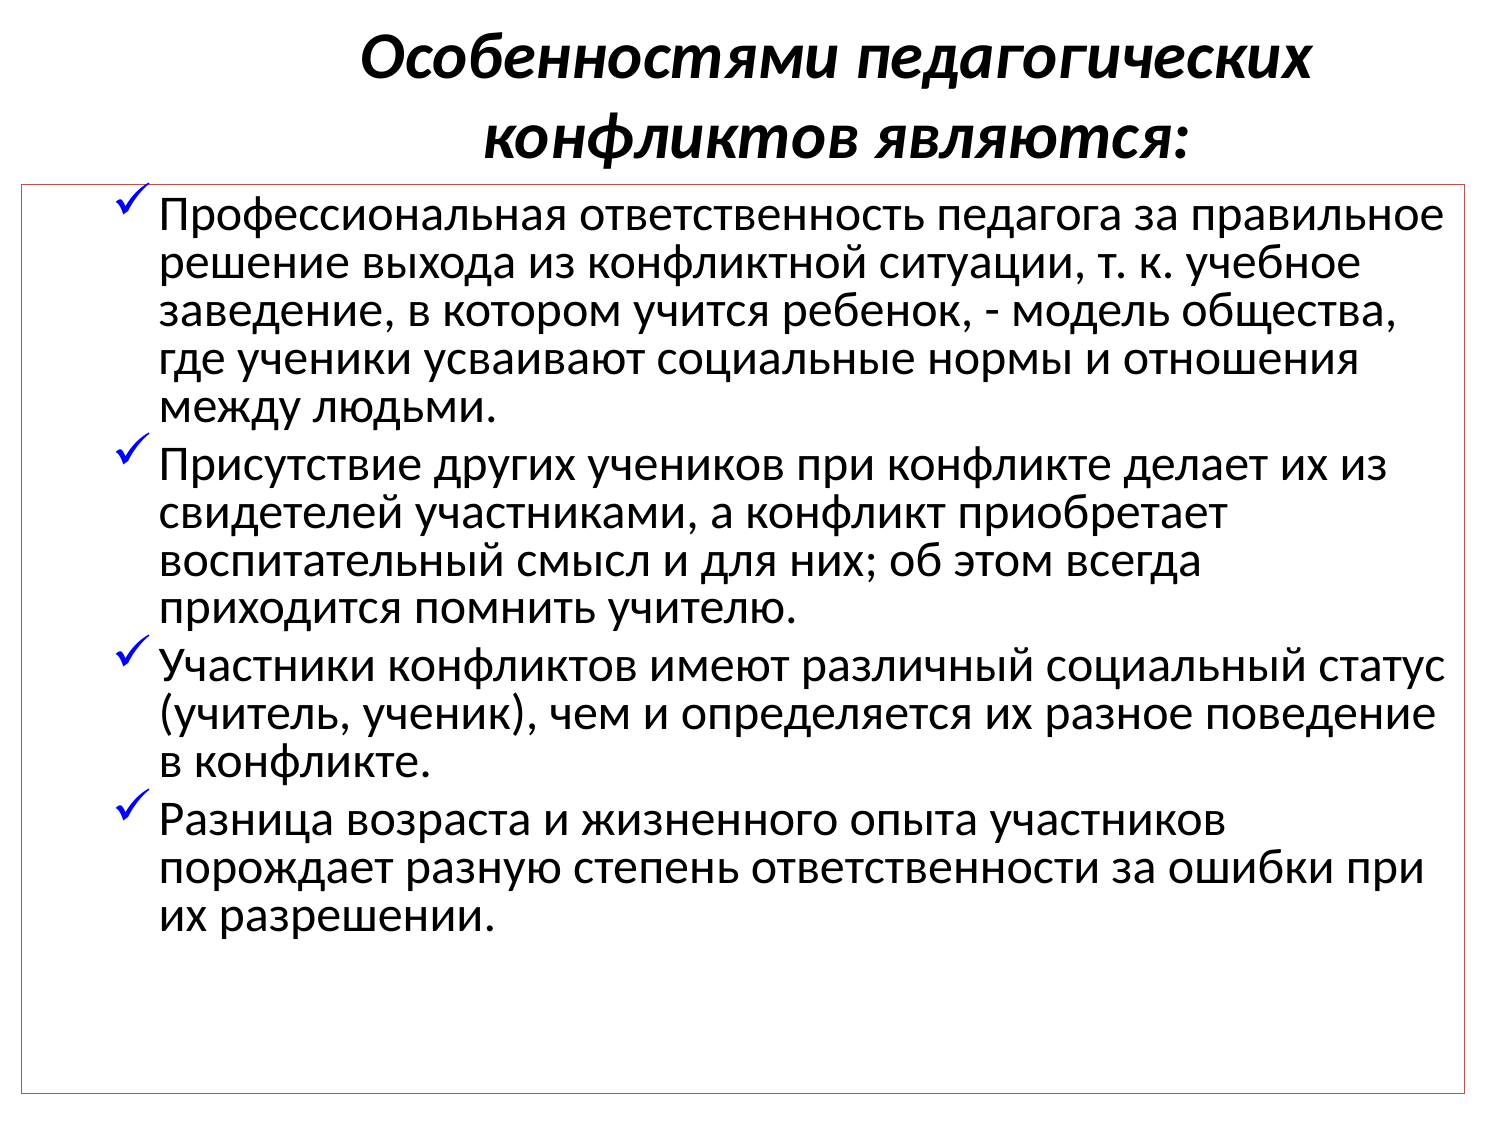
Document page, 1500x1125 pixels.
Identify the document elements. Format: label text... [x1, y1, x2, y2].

title Особенностями педагогических конфликтов являются: [174, 0, 1500, 185]
list Профессиональная ответственность педагога за правильное решение выхода из конфликтной ситуации, т. к. учебное заведение, в котором учится ребенок, - модель общества, где ученики усваивают социальные нормы и отношения между людьми. Присутствие других учеников при конфликте делает их из свидетелей участниками, а конфликт приобретает воспитательный смысл и для них; об этом всегда приходится помнить учителю. Участники конфликтов имеют различный социальный статус (учитель, ученик), чем и определяется их разное поведение в конфликте. Разница возраста и жизненного опыта участников порождает разную степень ответственности за ошибки при их разрешении. [21, 184, 1465, 1094]
